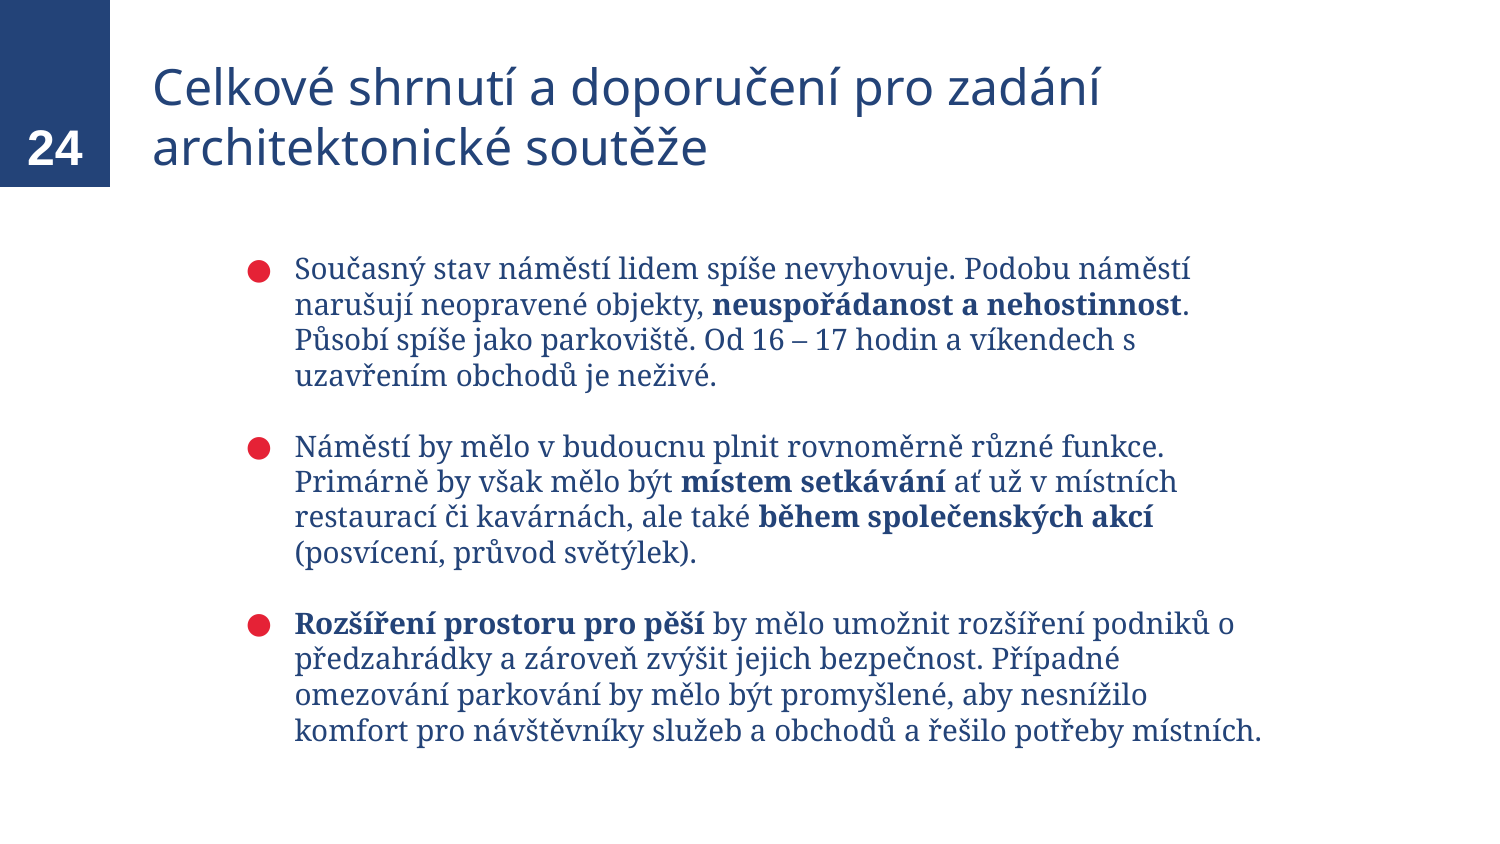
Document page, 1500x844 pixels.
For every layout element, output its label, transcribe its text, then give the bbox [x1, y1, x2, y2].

title Celkové shrnutí a doporučení pro zadání architektonické soutěže [141, 0, 1465, 187]
list Současný stav náměstí lidem spíše nevyhovuje. Podobu náměstí narušují neopravené objekty, neuspořádanost a nehostinnost. Působí spíše jako parkoviště. Od 16 – 17 hodin a víkendech s uzavřením obchodů je neživé. Náměstí by mělo v budoucnu plnit rovnoměrně různé funkce. Primárně by však mělo být místem setkávání ať už v místních restaurací či kavárnách, ale také během společenských akcí (posvícení, průvod světýlek). Rozšíření prostoru pro pěší by mělo umožnit rozšíření podniků o předzahrádky a zároveň zvýšit jejich bezpečnost. Případné omezování parkování by mělo být promyšlené, aby nesnížilo komfort pro návštěvníky služeb a obchodů a řešilo potřeby místních. [220, 238, 1280, 790]
slide_number 24 [0, 0, 110, 187]
